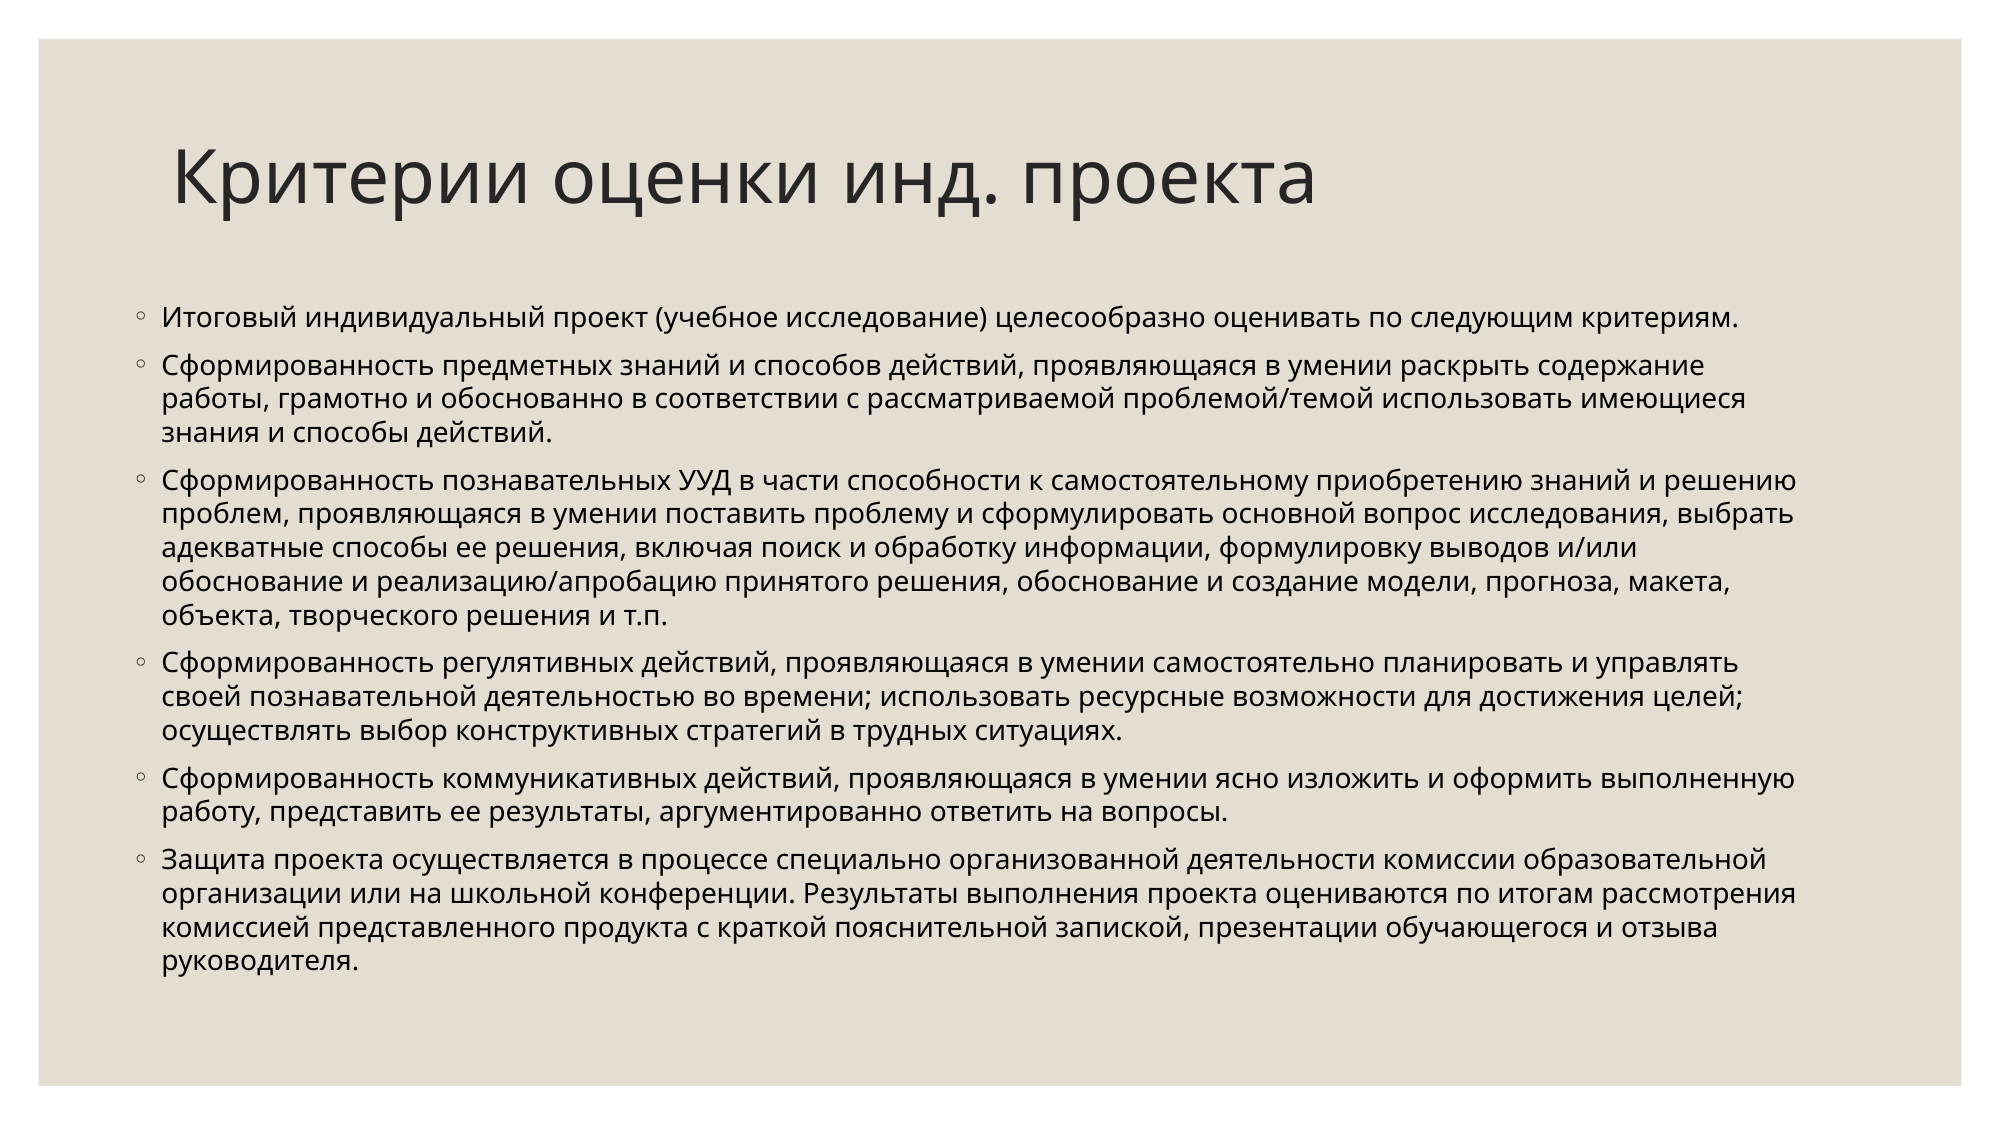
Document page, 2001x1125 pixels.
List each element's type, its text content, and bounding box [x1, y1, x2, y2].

title Критерии оценки инд. проекта [156, 66, 1807, 291]
list Итоговый индивидуальный проект (учебное исследование) целесообразно оценивать по следующим критериям. Сформированность предметных знаний и способов действий, проявляющаяся в умении раскрыть содержание работы, грамотно и обоснованно в соответствии с рассматриваемой проблемой/темой использовать имеющиеся знания и способы действий. Сформированность познавательных УУД в части способности к самостоятельному приобретению знаний и решению проблем, проявляющаяся в умении поставить проблему и сформулировать основной вопрос исследования, выбрать адекватные способы ее решения, включая поиск и обработку информации, формулировку выводов и/или обоснование и реализацию/апробацию принятого решения, обоснование и создание модели, прогноза, макета, объекта, творческого решения и т.п. Сформированность регулятивных действий, проявляющаяся в умении самостоятельно планировать и управлять своей познавательной деятельностью во времени; использовать ресурсные возможности для достижения целей; осуществлять выбор конструктивных стратегий в трудных ситуациях. Сформированность коммуникативных действий, проявляющаяся в умении ясно изложить и оформить выполненную работу, представить ее результаты, аргументированно ответить на вопросы. Защита проекта осуществляется в процессе специально организованной деятельности комиссии образовательной организации или на школьной конференции. Результаты выполнения проекта оцениваются по итогам рассмотрения комиссией представленного продукта с краткой пояснительной запиской, презентации обучающегося и отзыва руководителя. [117, 291, 1825, 990]
